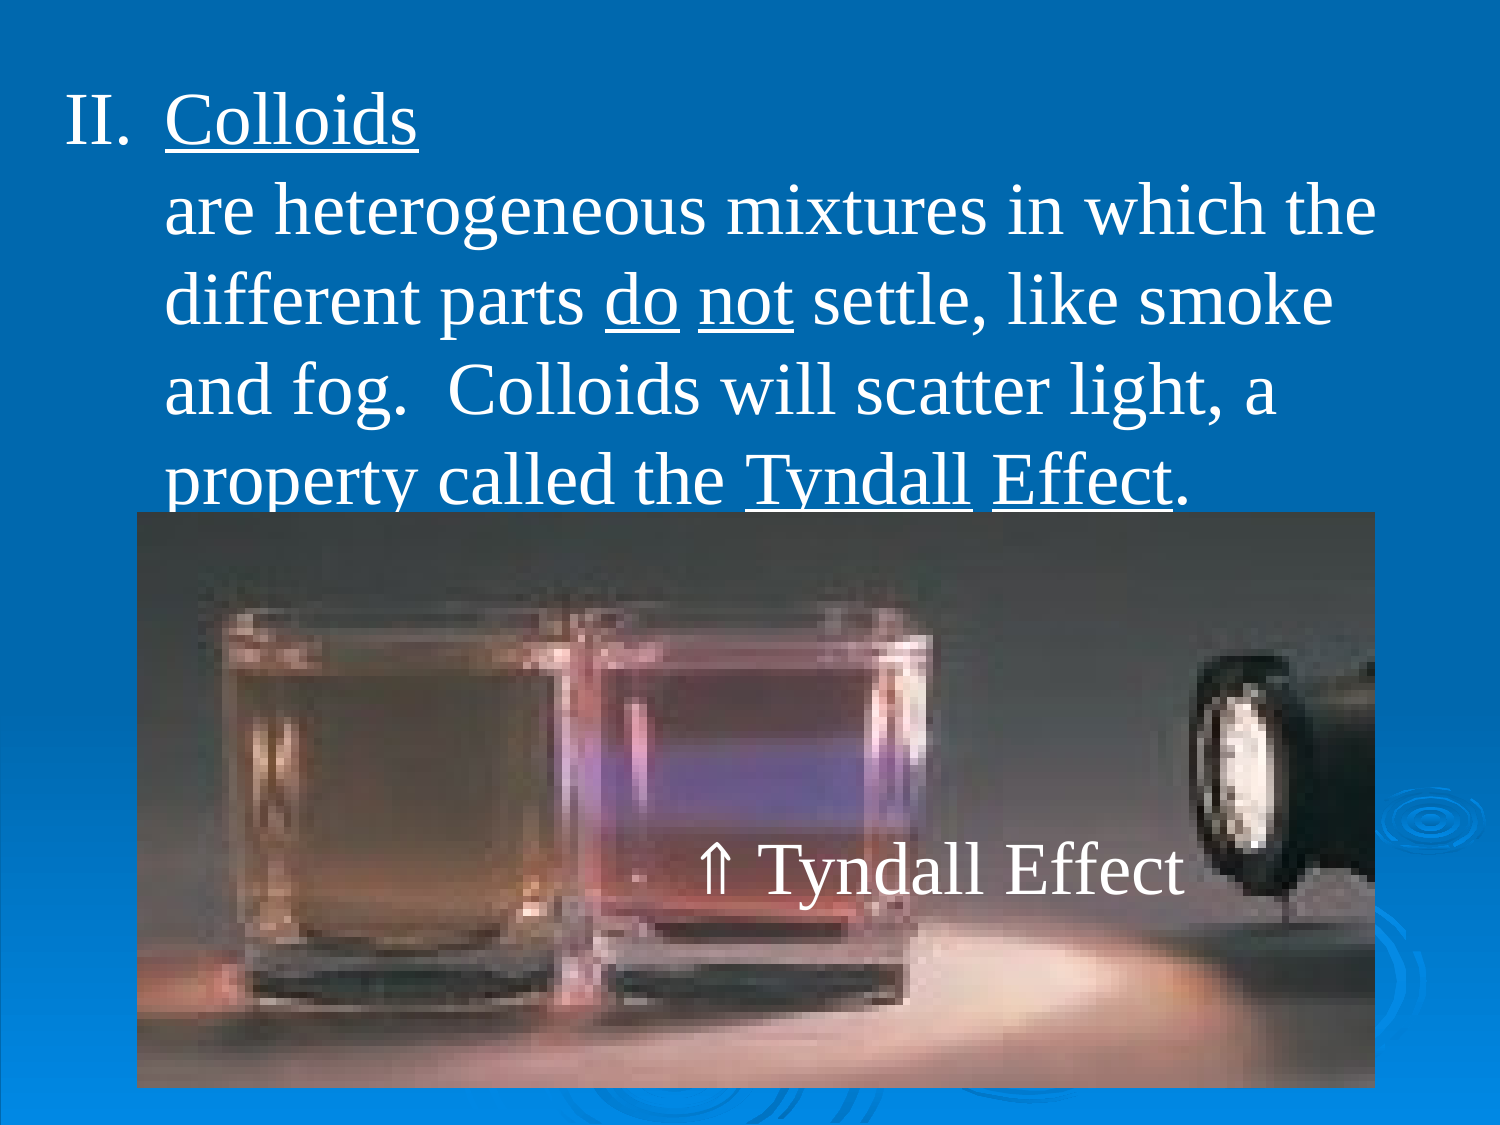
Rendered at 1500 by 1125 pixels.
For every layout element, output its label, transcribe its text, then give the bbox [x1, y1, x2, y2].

picture [137, 512, 1376, 1088]
text_box Colloids are heterogeneous mixtures in which the different parts do not settle, like smoke and fog. Colloids will scatter light, a property called the Tyndall Effect. [50, 62, 1450, 528]
